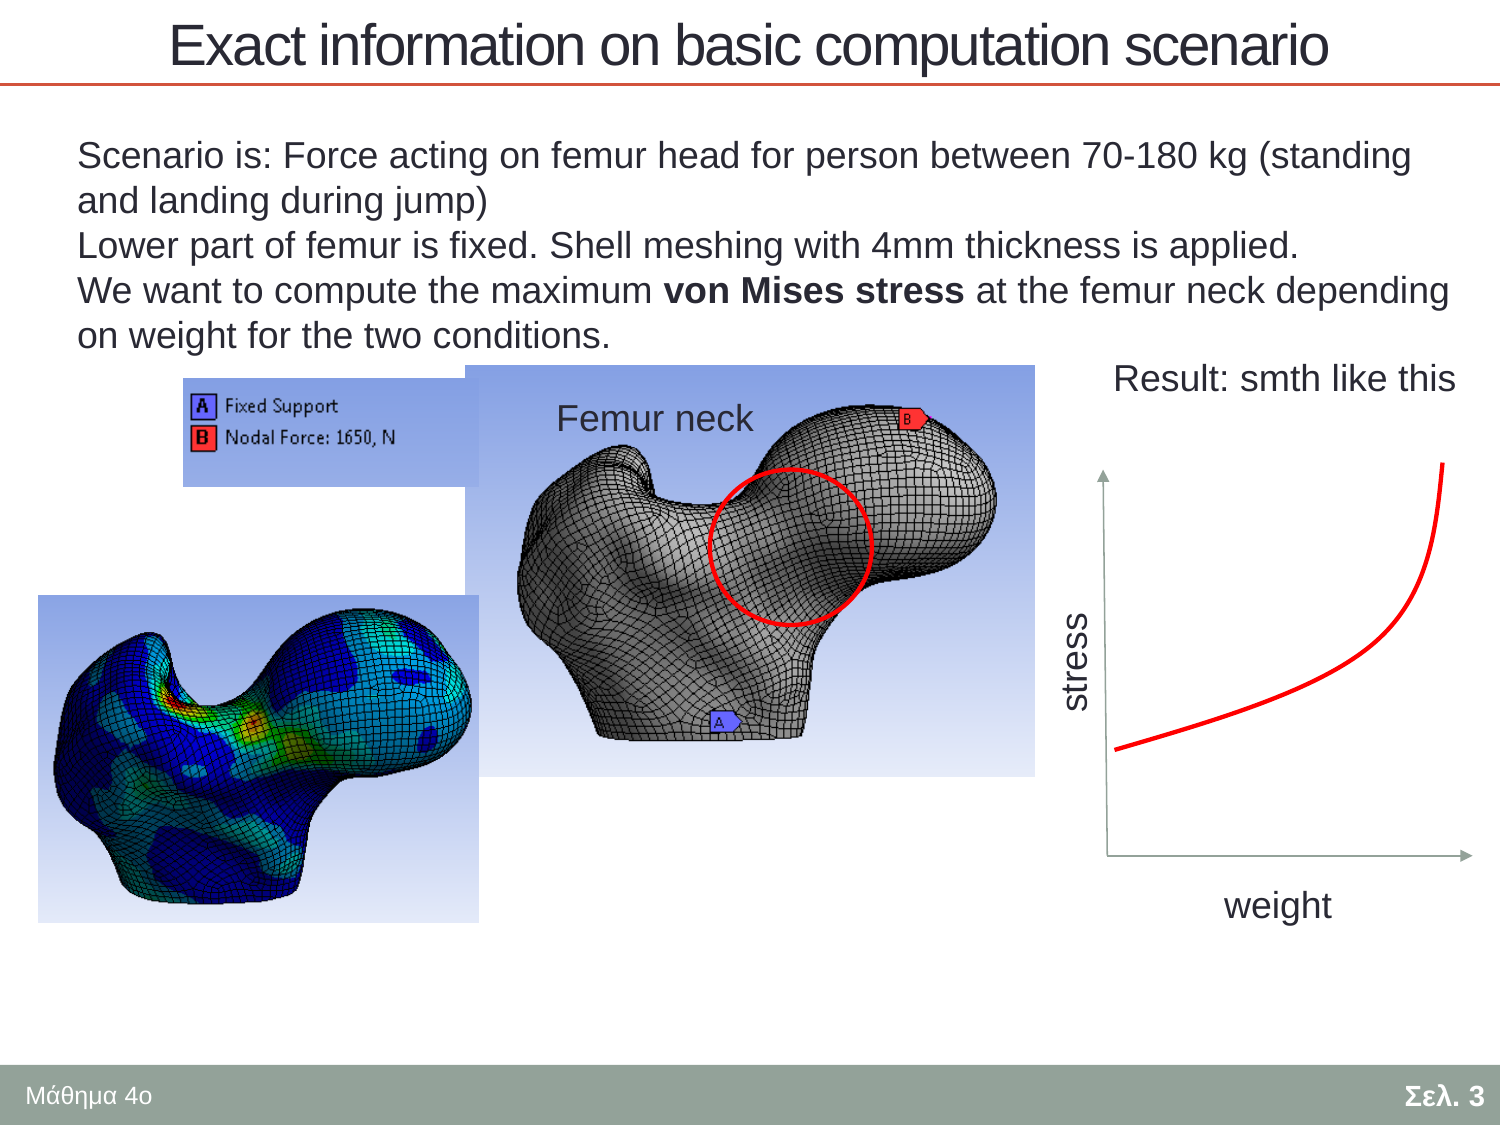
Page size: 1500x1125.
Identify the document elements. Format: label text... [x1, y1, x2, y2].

text_box Result: smth like this [1098, 346, 1472, 407]
picture [38, 365, 1035, 923]
title Exact information on basic computation scenario [0, 0, 1500, 85]
slide_number Σελ. 3 [1250, 1068, 1500, 1122]
text_box weight [1209, 873, 1348, 934]
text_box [1102, 469, 1108, 856]
text_box stress [1042, 597, 1100, 728]
text_box [1116, 462, 1445, 752]
text_box Scenario is: Force acting on femur head for person between 70-180 kg (standing and landing during jump) Lower part of femur is fixed. Shell meshing with 4mm thickness is applied. We want to compute the maximum von Mises stress at the femur neck depending on weight for the two conditions. [62, 123, 1465, 363]
